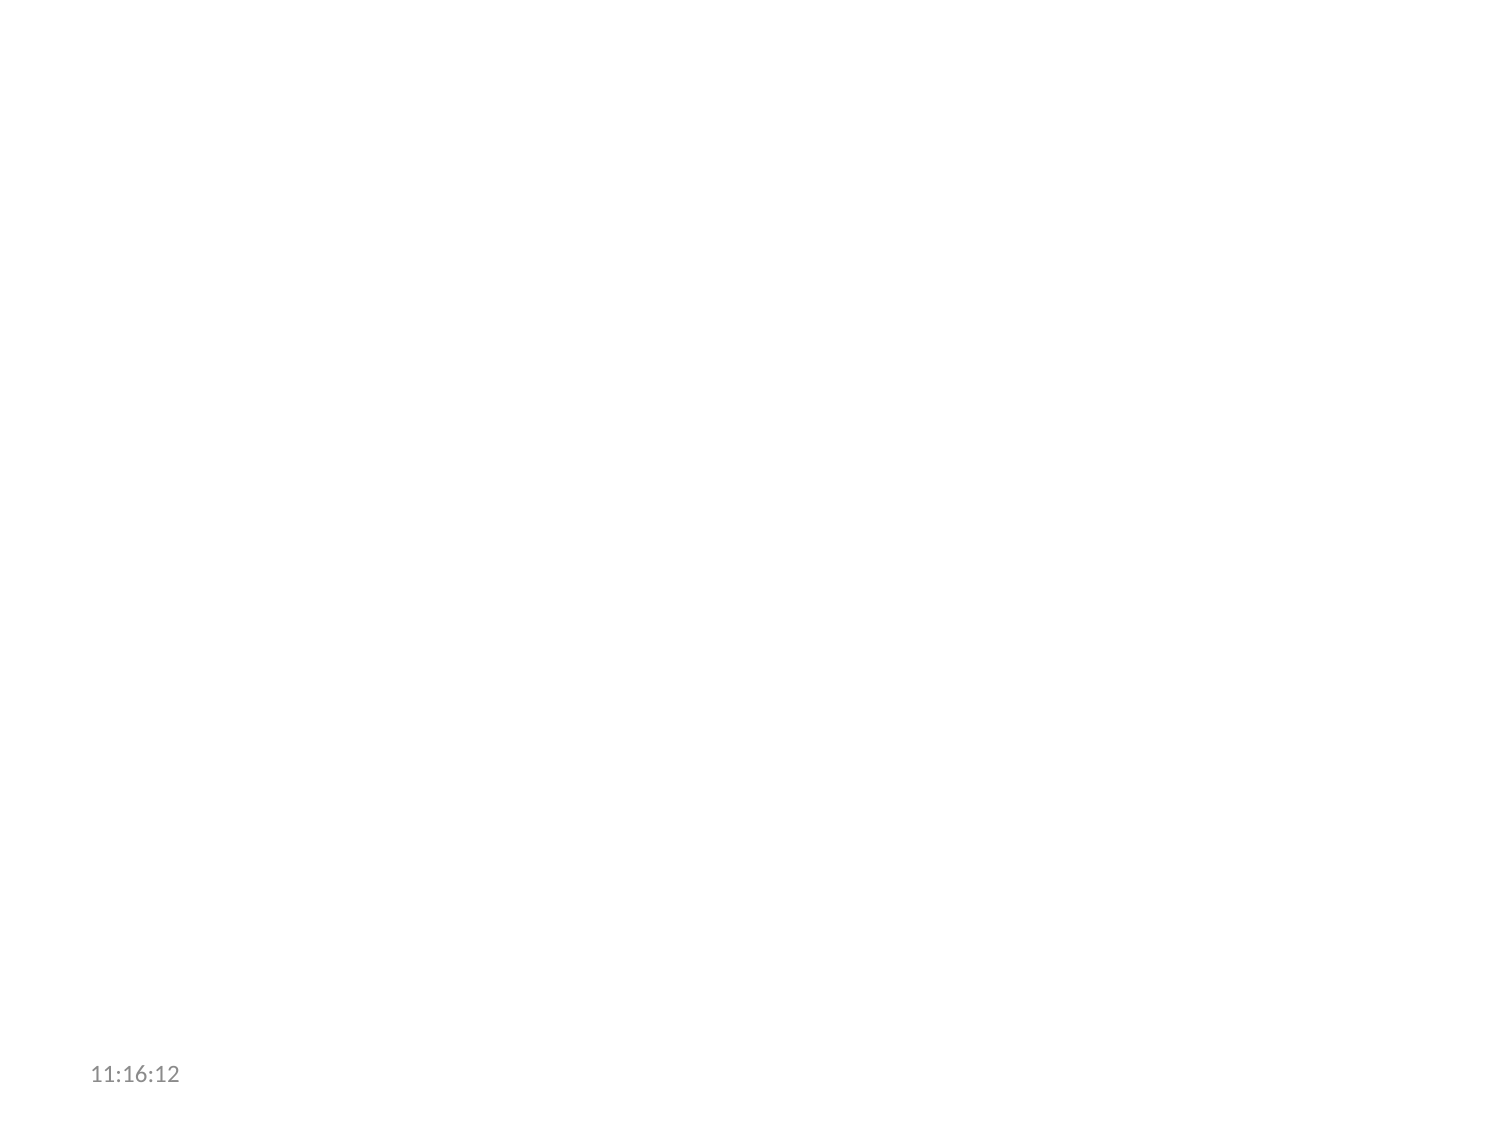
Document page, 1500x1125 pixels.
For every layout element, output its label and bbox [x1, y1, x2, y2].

slide_number [75, 1042, 425, 1103]
